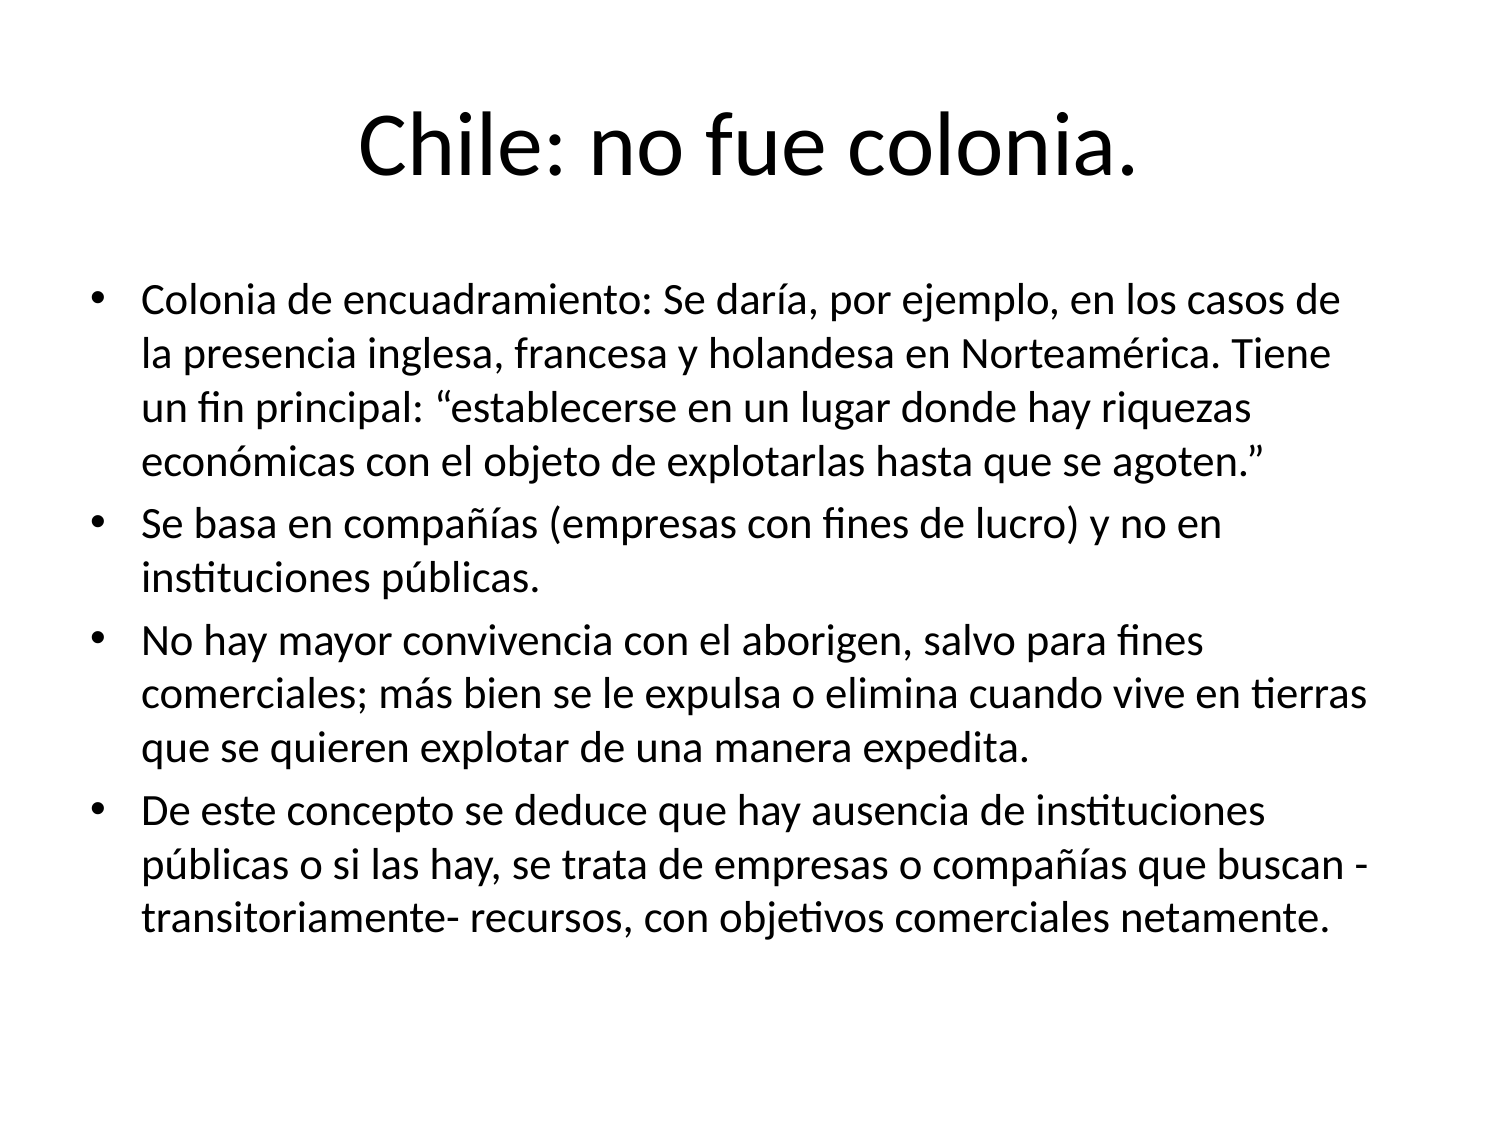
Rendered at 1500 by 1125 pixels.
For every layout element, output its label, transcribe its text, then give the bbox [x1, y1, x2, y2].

title Chile: no fue colonia. [75, 45, 1425, 233]
list Colonia de encuadramiento: Se daría, por ejemplo, en los casos de la presencia inglesa, francesa y holandesa en Norteamérica. Tiene un fin principal: “establecerse en un lugar donde hay riquezas económicas con el objeto de explotarlas hasta que se agoten.” Se basa en compañías (empresas con fines de lucro) y no en instituciones públicas. No hay mayor convivencia con el aborigen, salvo para fines comerciales; más bien se le expulsa o elimina cuando vive en tierras que se quieren explotar de una manera expedita. De este concepto se deduce que hay ausencia de instituciones públicas o si las hay, se trata de empresas o compañías que buscan -transitoriamente- recursos, con objetivos comerciales netamente. [75, 262, 1388, 1005]
